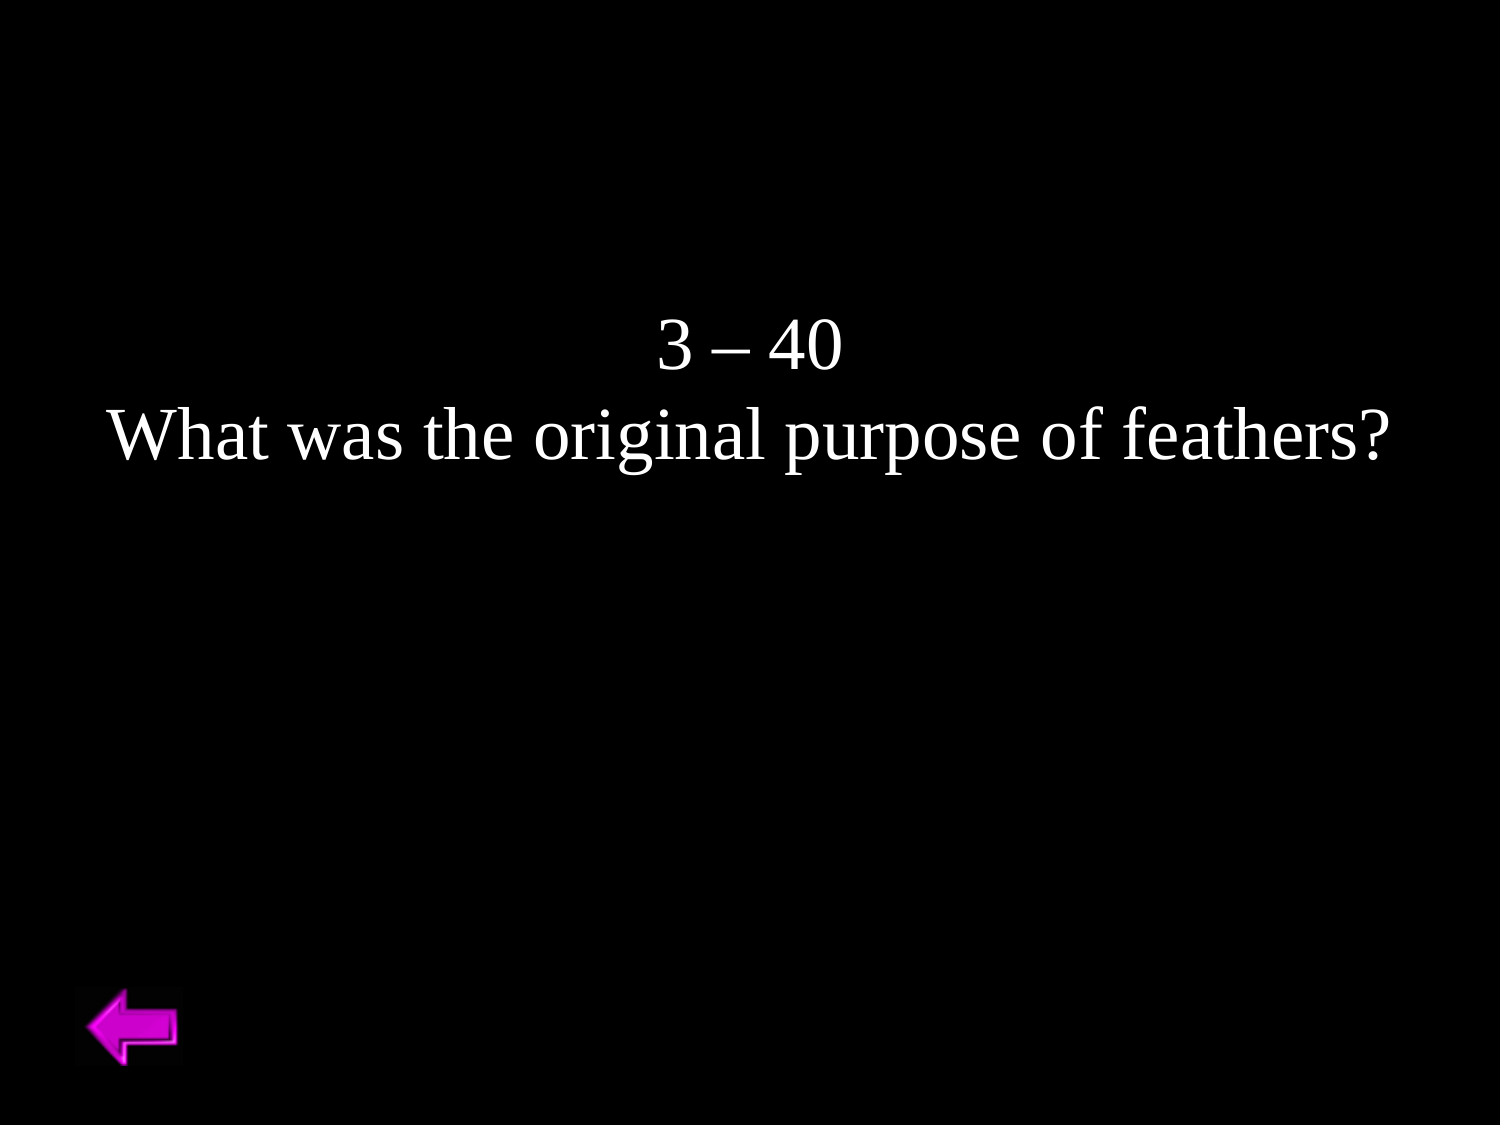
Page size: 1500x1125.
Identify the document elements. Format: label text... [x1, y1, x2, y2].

text_box 3 – 40 What was the original purpose of feathers? [12, 287, 1488, 573]
picture [74, 987, 183, 1066]
